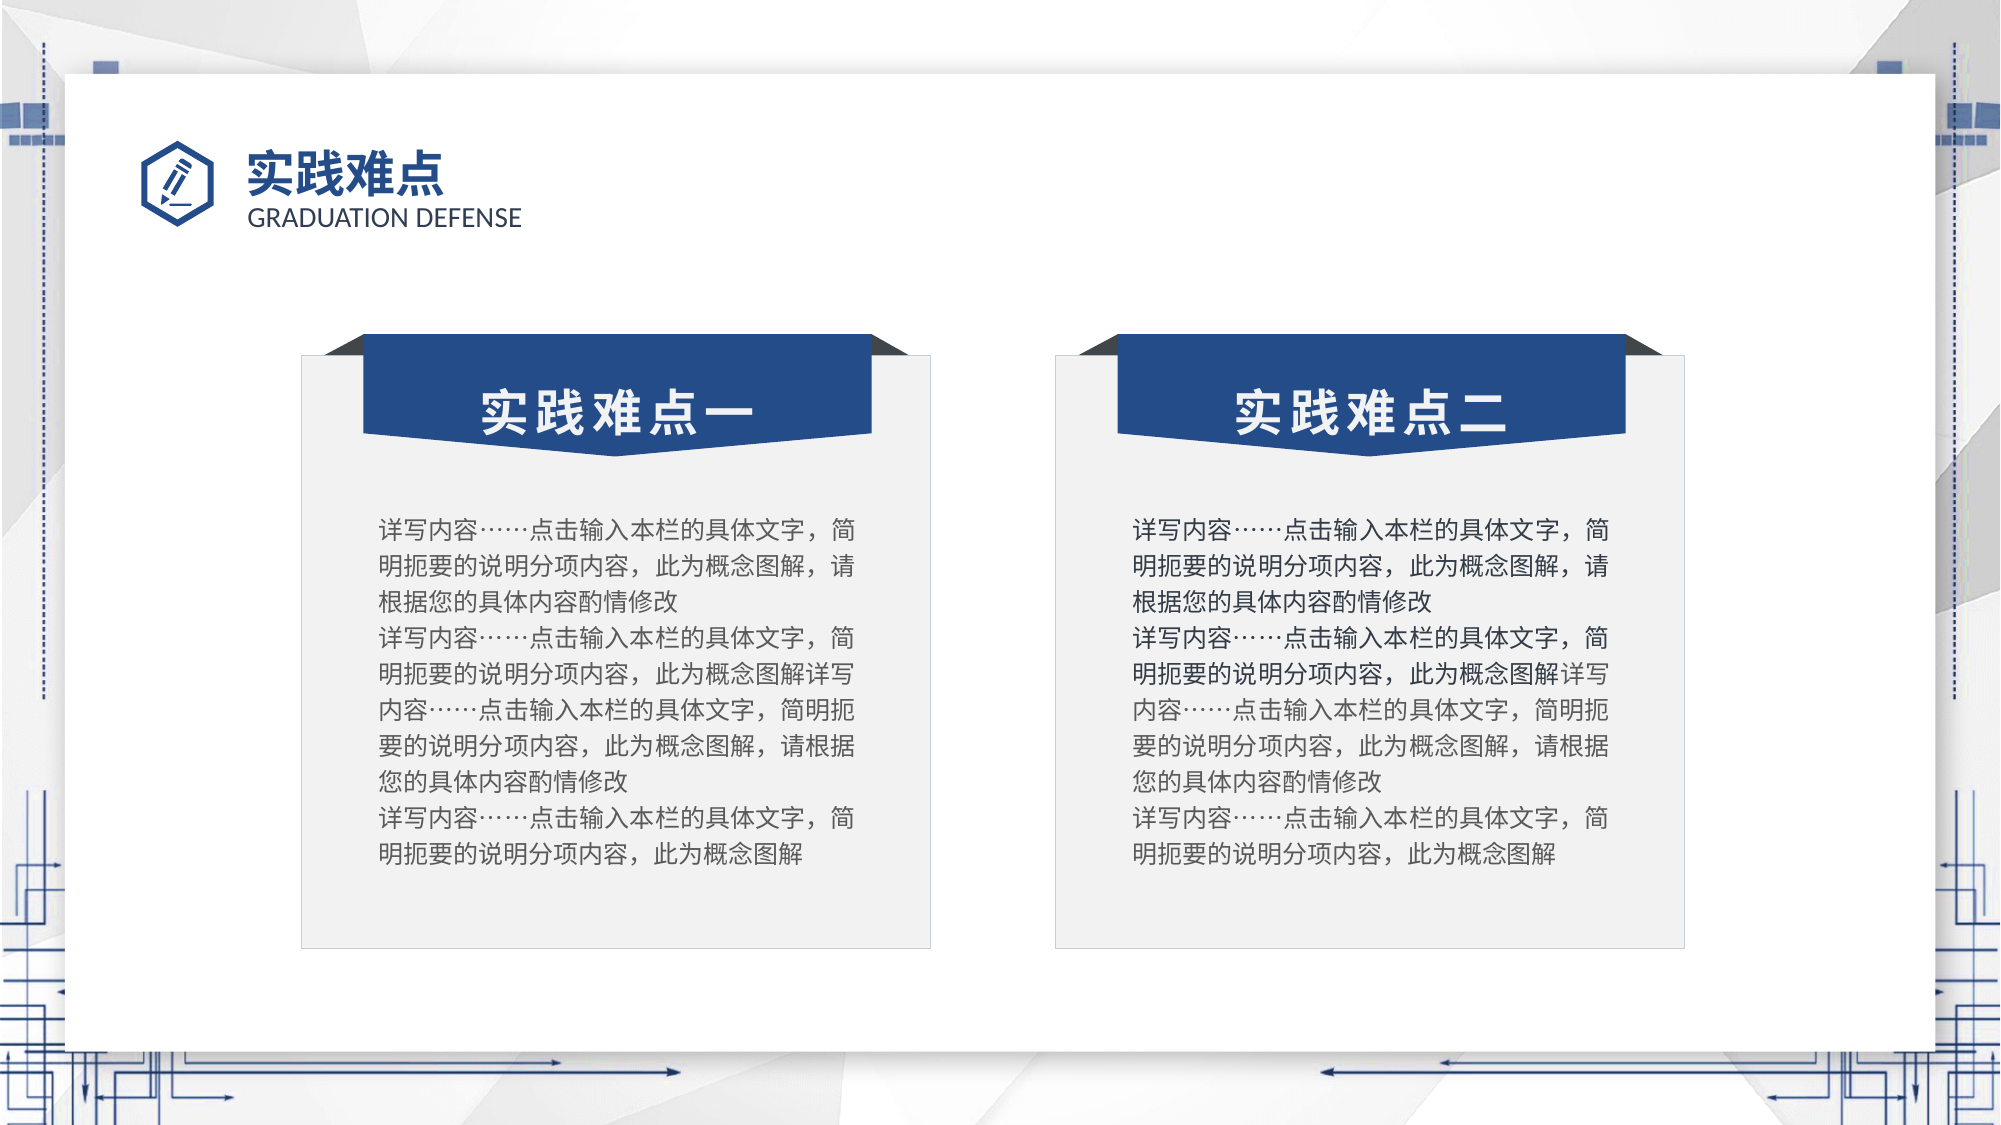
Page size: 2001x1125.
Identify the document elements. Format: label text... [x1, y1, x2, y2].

title 实践难点 [230, 123, 827, 199]
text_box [301, 334, 931, 990]
picture [0, 0, 2001, 1125]
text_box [1055, 334, 1685, 990]
